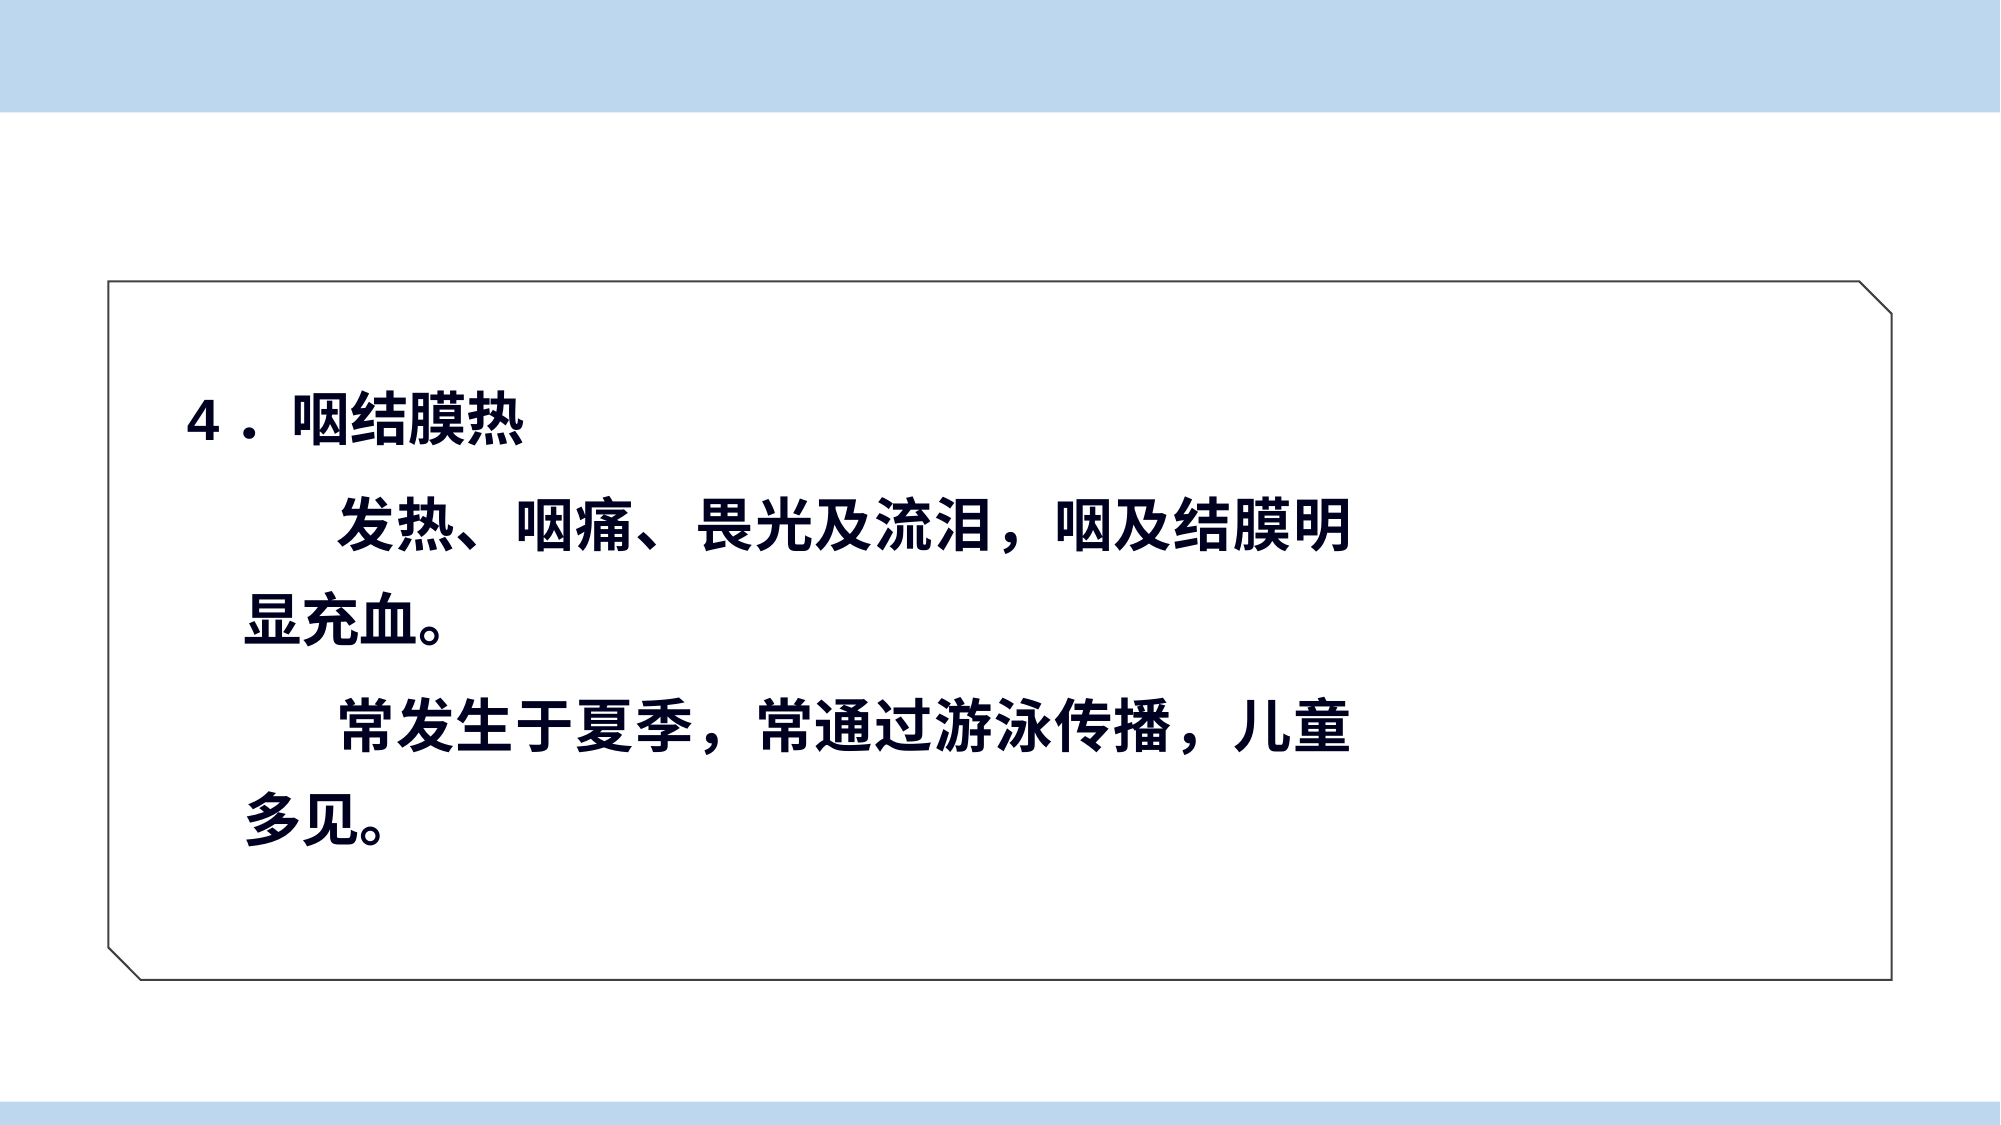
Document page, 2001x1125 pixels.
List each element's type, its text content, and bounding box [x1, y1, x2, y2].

text_box 4．咽结膜热 发热、咽痛、畏光及流泪，咽及结膜明显充血。 常发生于夏季，常通过游泳传播，儿童多见。 [172, 350, 1367, 861]
text_box [107, 280, 1893, 981]
